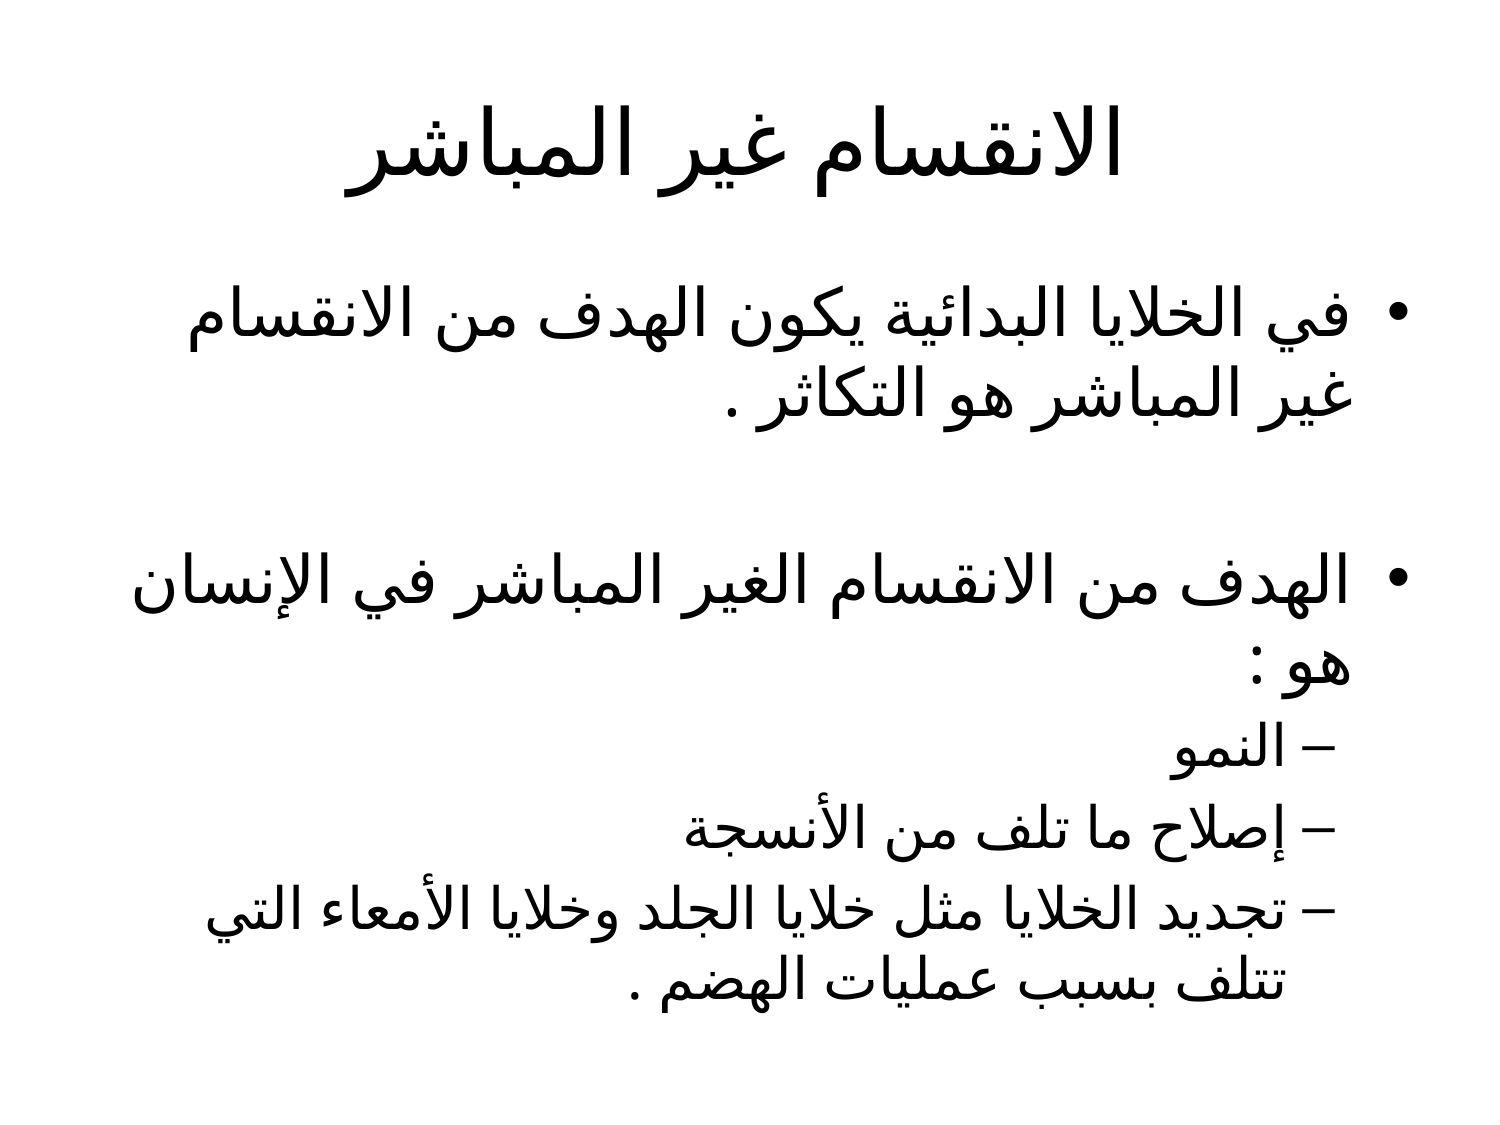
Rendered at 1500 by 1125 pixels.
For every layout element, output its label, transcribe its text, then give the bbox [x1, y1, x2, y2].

title الانقسام غير المباشر [75, 45, 1425, 233]
list في الخلايا البدائية يكون الهدف من الانقسام غير المباشر هو التكاثر . الهدف من الانقسام الغير المباشر في الإنسان هو : النمو إصلاح ما تلف من الأنسجة تجديد الخلايا مثل خلايا الجلد وخلايا الأمعاء التي تتلف بسبب عمليات الهضم . [75, 262, 1425, 1005]
